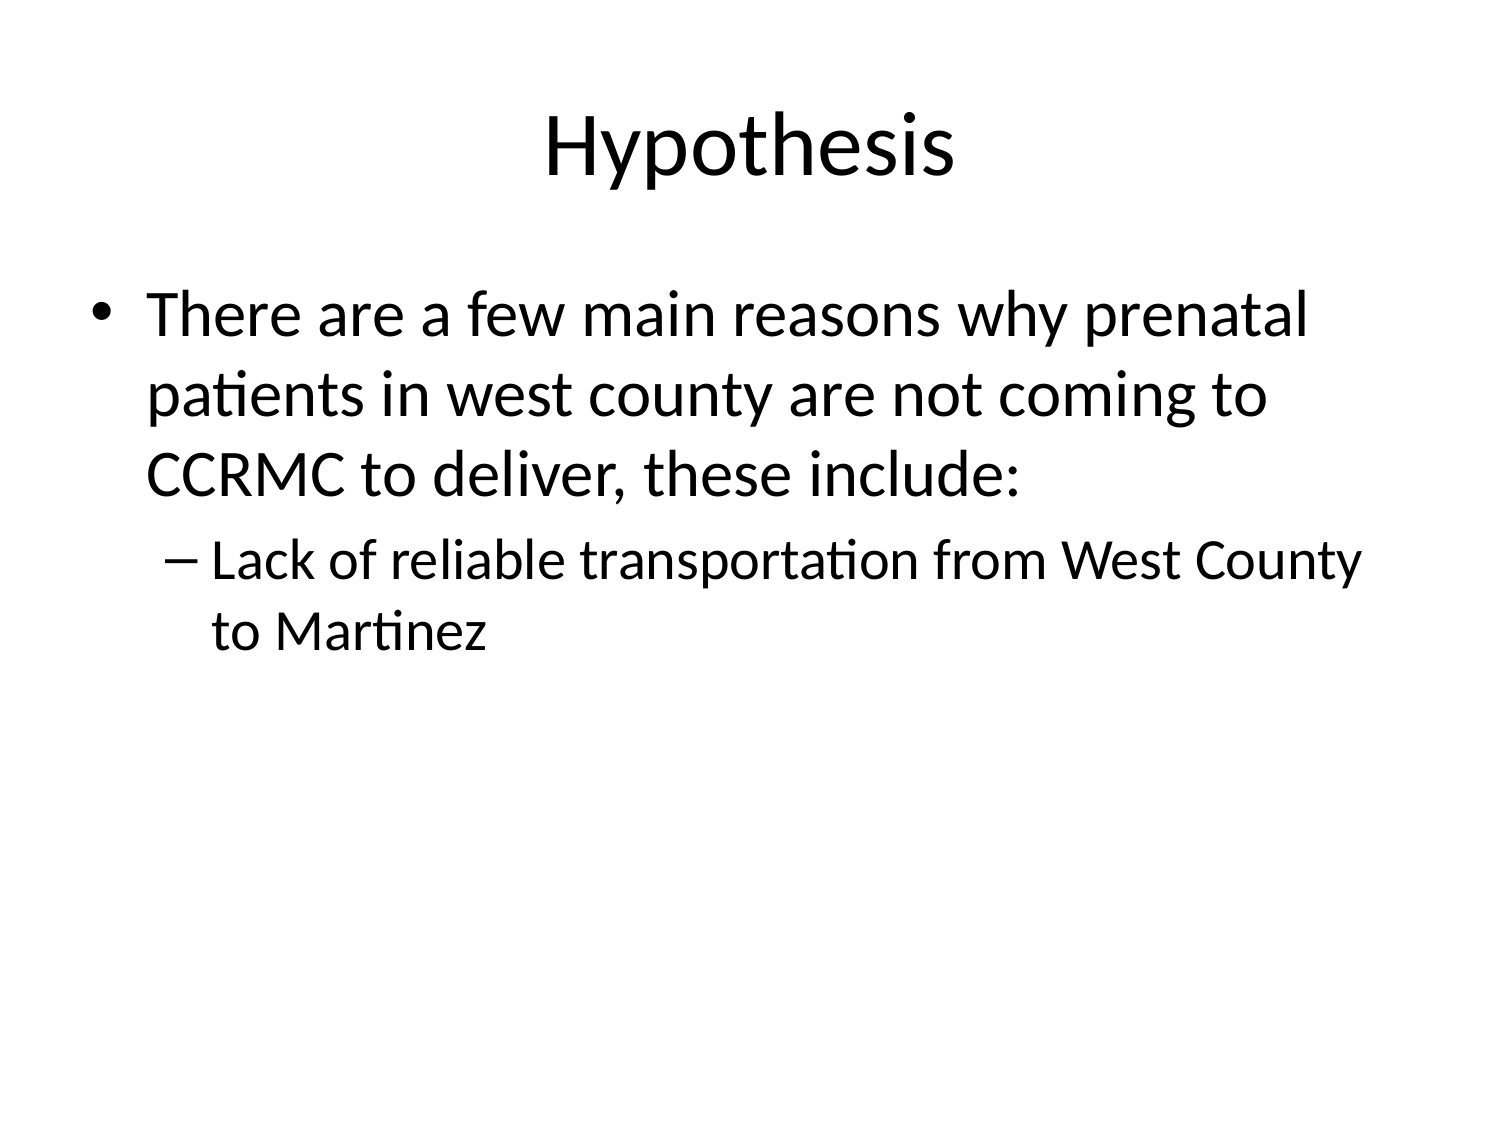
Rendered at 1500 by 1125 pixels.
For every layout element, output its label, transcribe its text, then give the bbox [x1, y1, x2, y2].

list There are a few main reasons why prenatal patients in west county are not coming to CCRMC to deliver, these include: Lack of reliable transportation from West County to Martinez [75, 262, 1425, 1005]
title Hypothesis [75, 45, 1425, 233]
